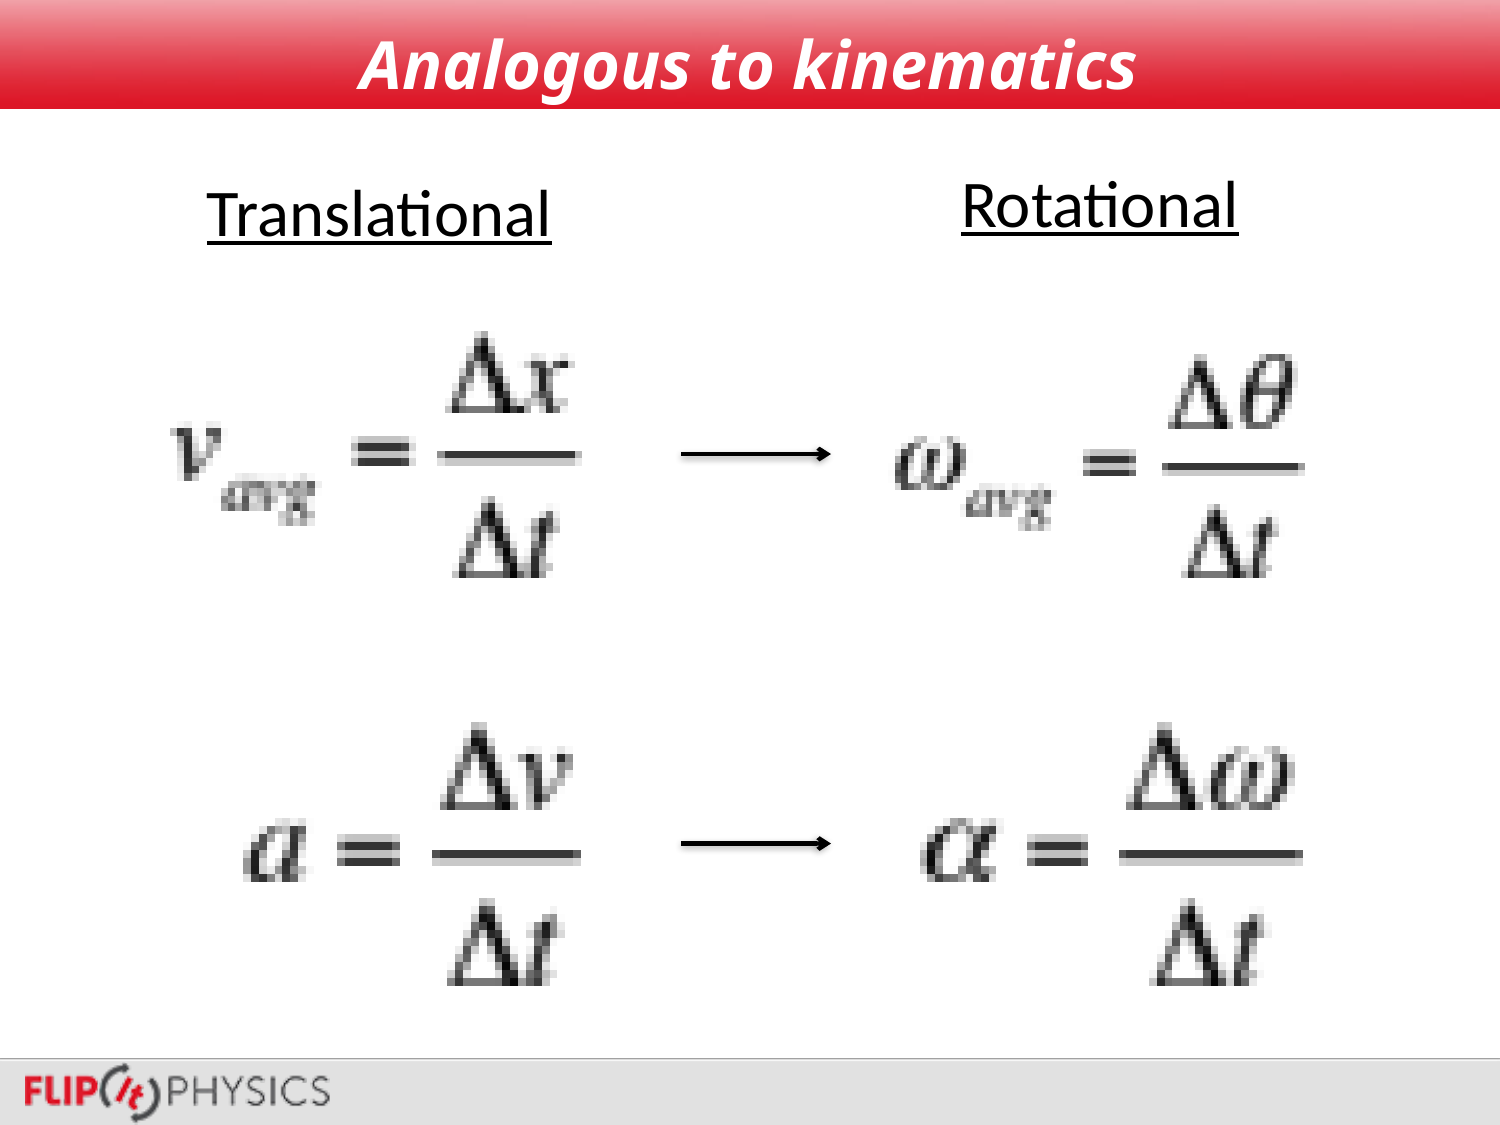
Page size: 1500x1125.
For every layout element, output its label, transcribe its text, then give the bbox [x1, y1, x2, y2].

text_box Rotational [946, 153, 1254, 248]
title Analogous to kinematics [75, 15, 1425, 91]
list [75, 142, 1425, 1020]
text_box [156, 294, 591, 587]
picture [0, 0, 1500, 109]
text_box Translational [192, 162, 567, 258]
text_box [882, 321, 1318, 587]
picture [0, 1058, 1500, 1125]
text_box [228, 683, 591, 995]
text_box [905, 683, 1318, 995]
